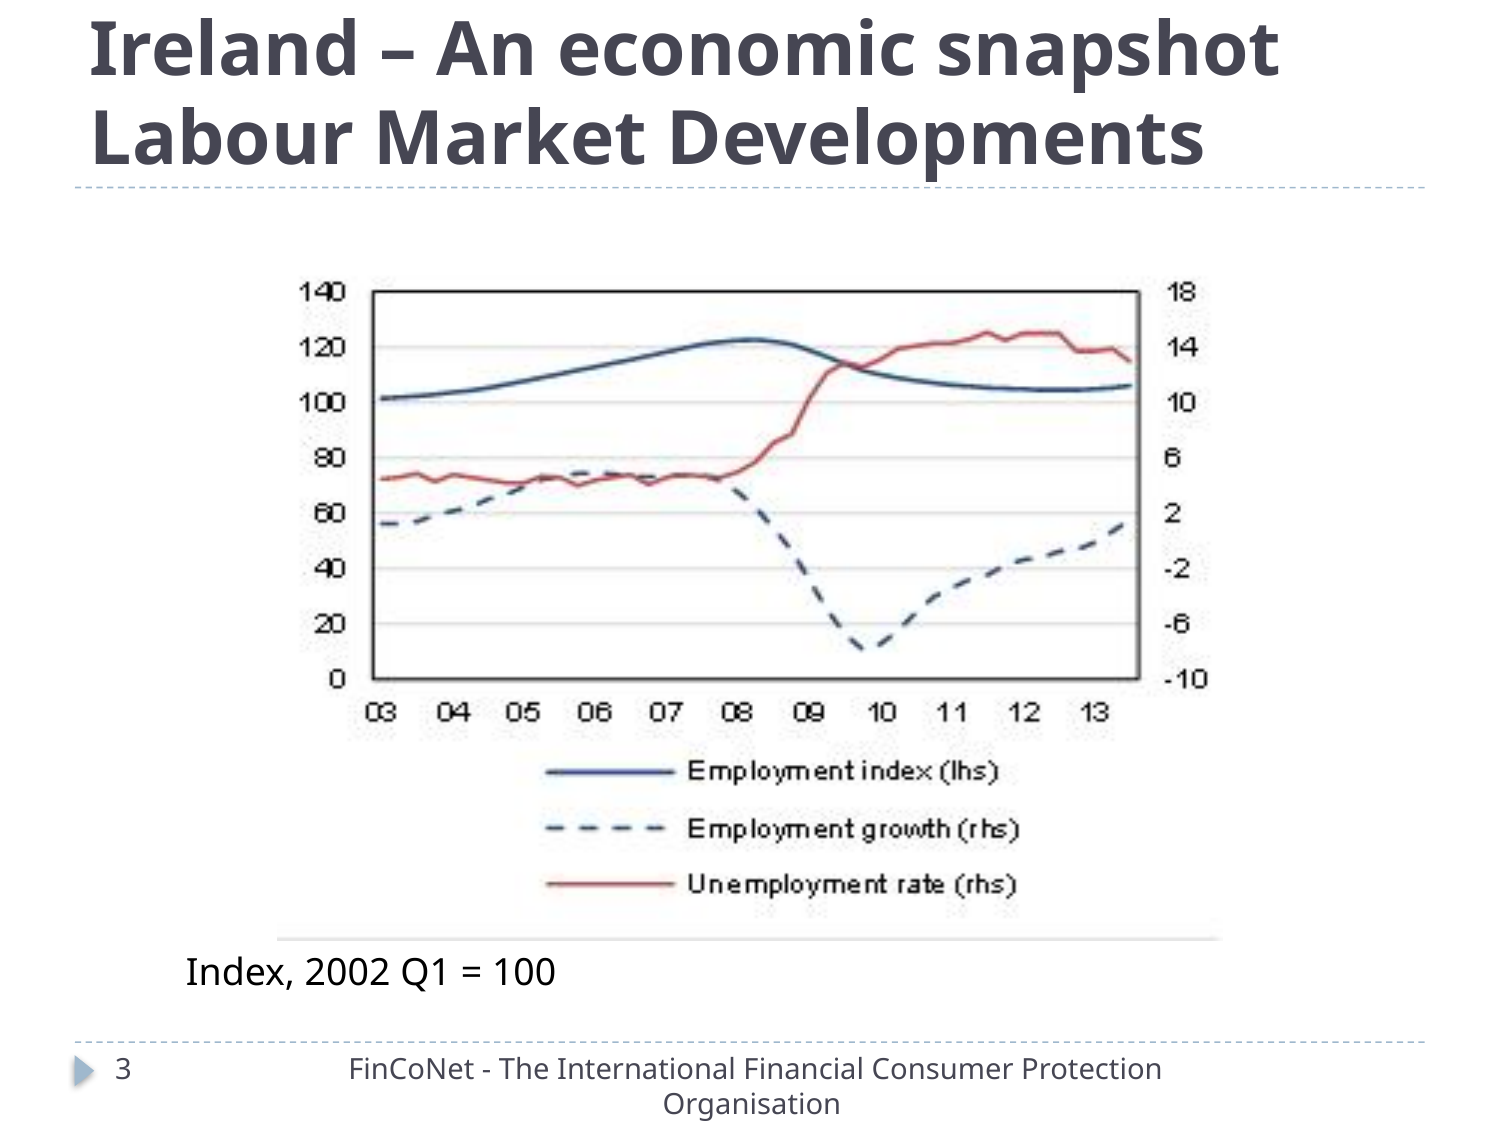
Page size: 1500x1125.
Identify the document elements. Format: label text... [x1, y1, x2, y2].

slide_number 3 [100, 1042, 426, 1103]
text_box Index, 2002 Q1 = 100 [171, 940, 1329, 1001]
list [277, 255, 1223, 941]
footer FinCoNet - The International Financial Consumer Protection Organisation [426, 1042, 1211, 1103]
title Ireland – An economic snapshot Labour Market Developments [75, 24, 1425, 188]
